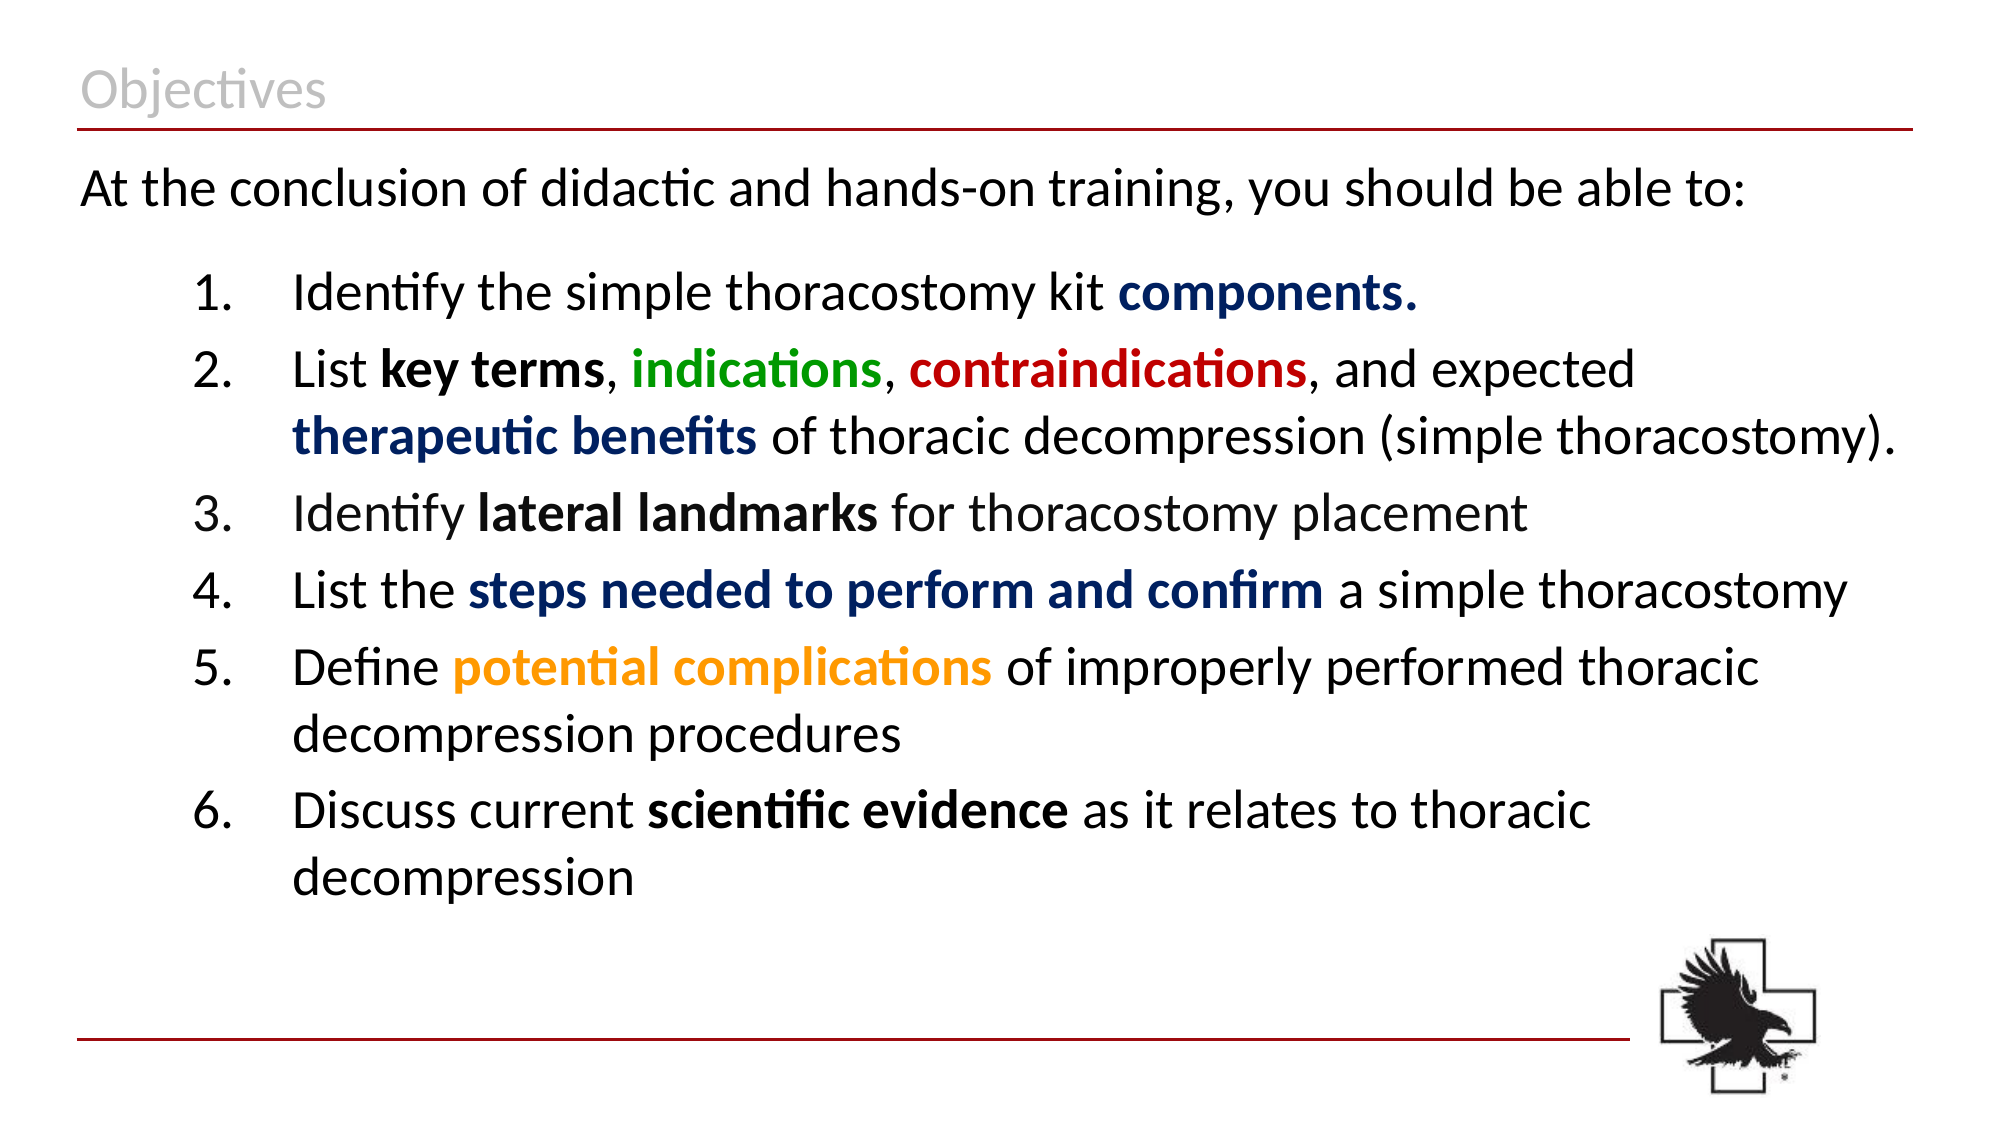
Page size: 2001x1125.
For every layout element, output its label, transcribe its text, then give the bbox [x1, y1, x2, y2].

picture [1658, 984, 1821, 1098]
list At the conclusion of didactic and hands-on training, you should be able to: Identify the simple thoracostomy kit components. List key terms, indications, contraindications, and expected therapeutic benefits of thoracic decompression (simple thoracostomy). Identify lateral landmarks for thoracostomy placement List the steps needed to perform and confirm a simple thoracostomy Define potential complications of improperly performed thoracic decompression procedures Discuss current scientific evidence as it relates to thoracic decompression [65, 150, 1921, 984]
text_box Objectives [65, 42, 420, 128]
